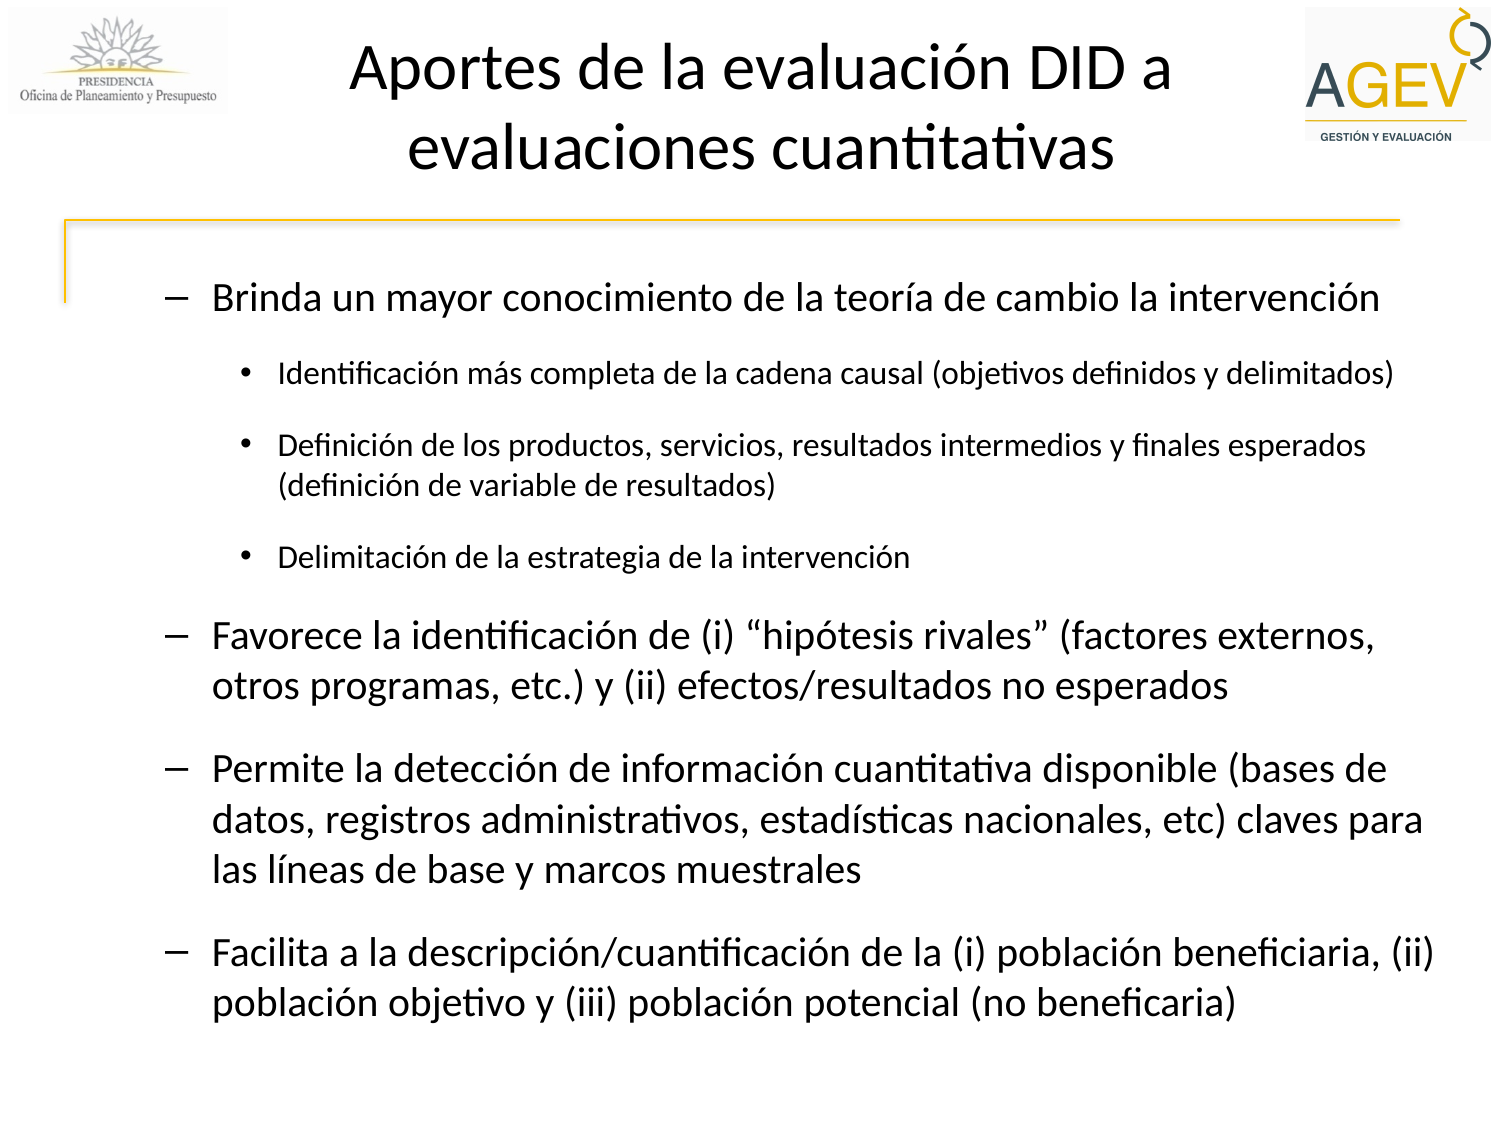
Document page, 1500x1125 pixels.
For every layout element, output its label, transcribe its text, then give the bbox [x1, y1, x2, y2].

picture [8, 7, 228, 114]
picture [1305, 7, 1491, 141]
list Brinda un mayor conocimiento de la teoría de cambio la intervención Identificación más completa de la cadena causal (objetivos definidos y delimitados) Definición de los productos, servicios, resultados intermedios y finales esperados (definición de variable de resultados) Delimitación de la estrategia de la intervención Favorece la identificación de (i) “hipótesis rivales” (factores externos, otros programas, etc.) y (ii) efectos/resultados no esperados Permite la detección de información cuantitativa disponible (bases de datos, registros administrativos, estadísticas nacionales, etc) claves para las líneas de base y marcos muestrales Facilita a la descripción/cuantificación de la (i) población beneficiaria, (ii) población objetivo y (iii) población potencial (no beneficaria) [74, 262, 1471, 1048]
title Aportes de la evaluación DID a evaluaciones cuantitativas [241, 8, 1282, 197]
